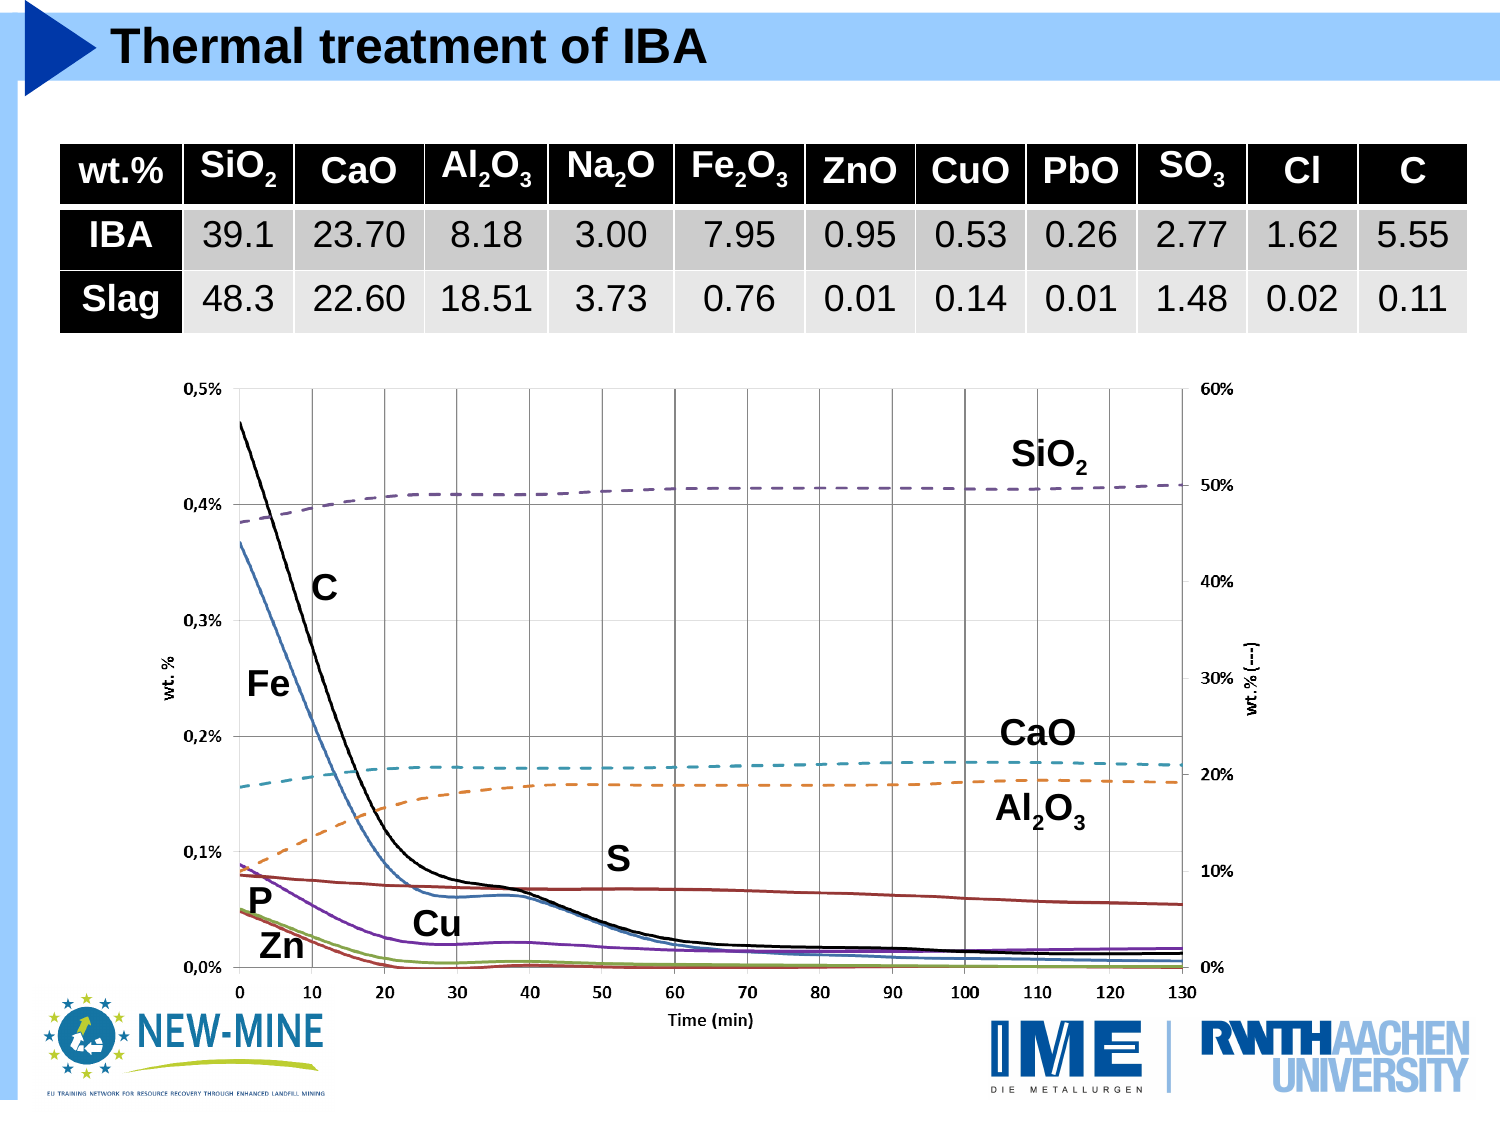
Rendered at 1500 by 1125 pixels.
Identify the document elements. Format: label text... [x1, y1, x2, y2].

table_cell 0.76 [675, 271, 804, 333]
table_header C [1359, 144, 1467, 204]
table_cell 3.00 [549, 210, 673, 270]
table_cell 5.55 [1359, 210, 1467, 270]
table_cell IBA [60, 210, 182, 270]
table_cell 0.01 [1027, 271, 1136, 333]
table_header CuO [916, 144, 1025, 204]
table_cell 7.95 [675, 210, 804, 270]
table_header Cl [1248, 144, 1357, 204]
table_cell 8.18 [425, 210, 547, 270]
table_cell 0.53 [916, 210, 1025, 270]
table_cell 1.62 [1248, 210, 1357, 270]
table_header Na2O [549, 144, 673, 204]
table_cell 3.73 [549, 271, 673, 333]
table_cell 0.14 [916, 271, 1025, 333]
table_cell 0.11 [1359, 271, 1467, 333]
table_header wt.% [60, 144, 182, 204]
table_cell 18.51 [425, 271, 547, 333]
table_cell 23.70 [295, 210, 424, 270]
title Thermal treatment of IBA [95, 18, 1496, 82]
table_cell 0.26 [1027, 210, 1136, 270]
table_cell 0.95 [806, 210, 915, 270]
table_cell 22.60 [295, 271, 424, 333]
table_header ZnO [806, 144, 915, 204]
picture [32, 368, 1476, 1112]
table_header PbO [1027, 144, 1136, 204]
table_cell 0.01 [806, 271, 915, 333]
table_header SiO2 [184, 144, 293, 204]
table_header Fe2O3 [675, 144, 804, 204]
table_cell 48.3 [184, 271, 293, 333]
table_header SO3 [1138, 144, 1246, 204]
table_header CaO [295, 144, 424, 204]
table_cell 0.02 [1248, 271, 1357, 333]
table_header Al2O3 [425, 144, 547, 204]
table_cell Slag [60, 271, 182, 333]
table_cell 1.48 [1138, 271, 1246, 333]
table_cell 2.77 [1138, 210, 1246, 270]
table_cell 39.1 [184, 210, 293, 270]
